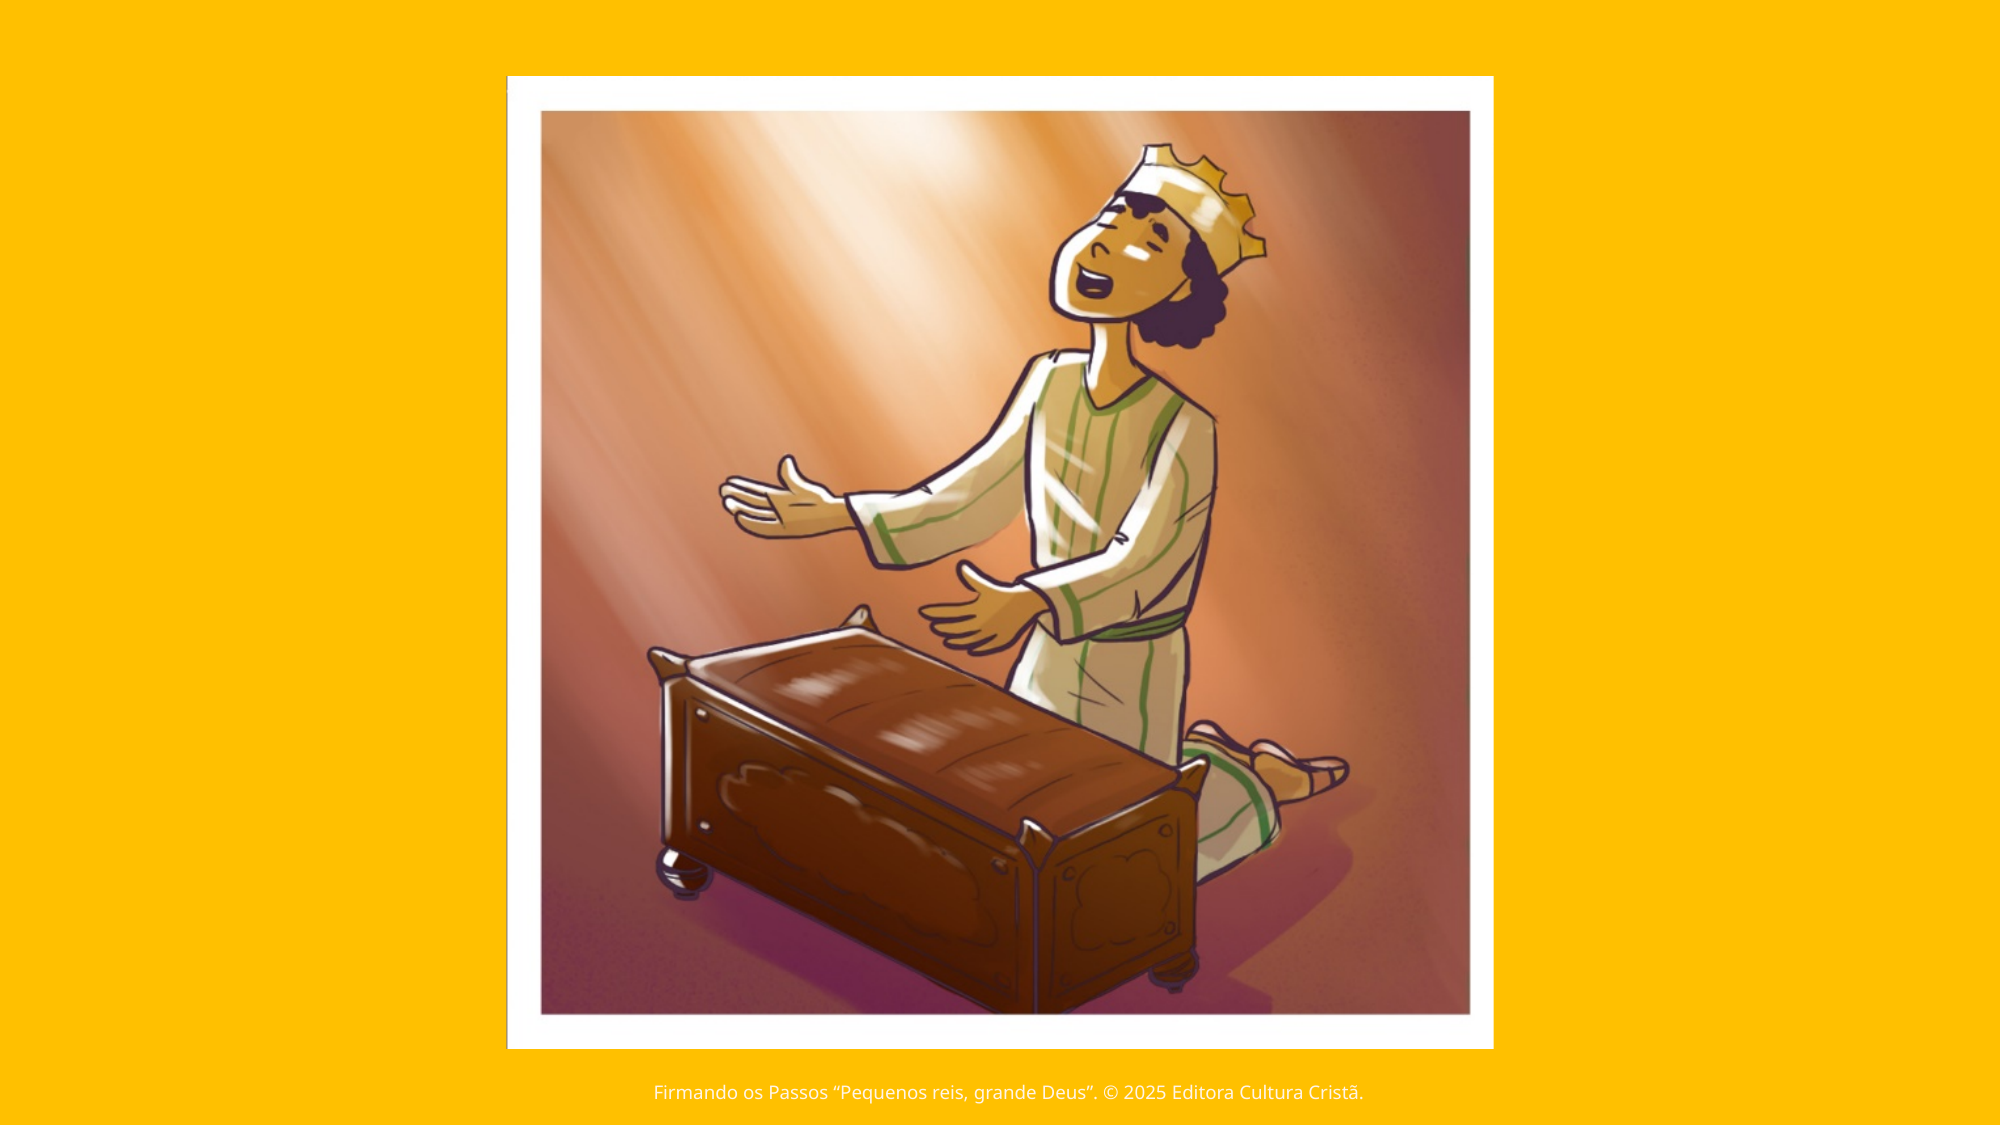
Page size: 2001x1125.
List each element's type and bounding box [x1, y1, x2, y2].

text_box [0, 75, 2000, 1125]
